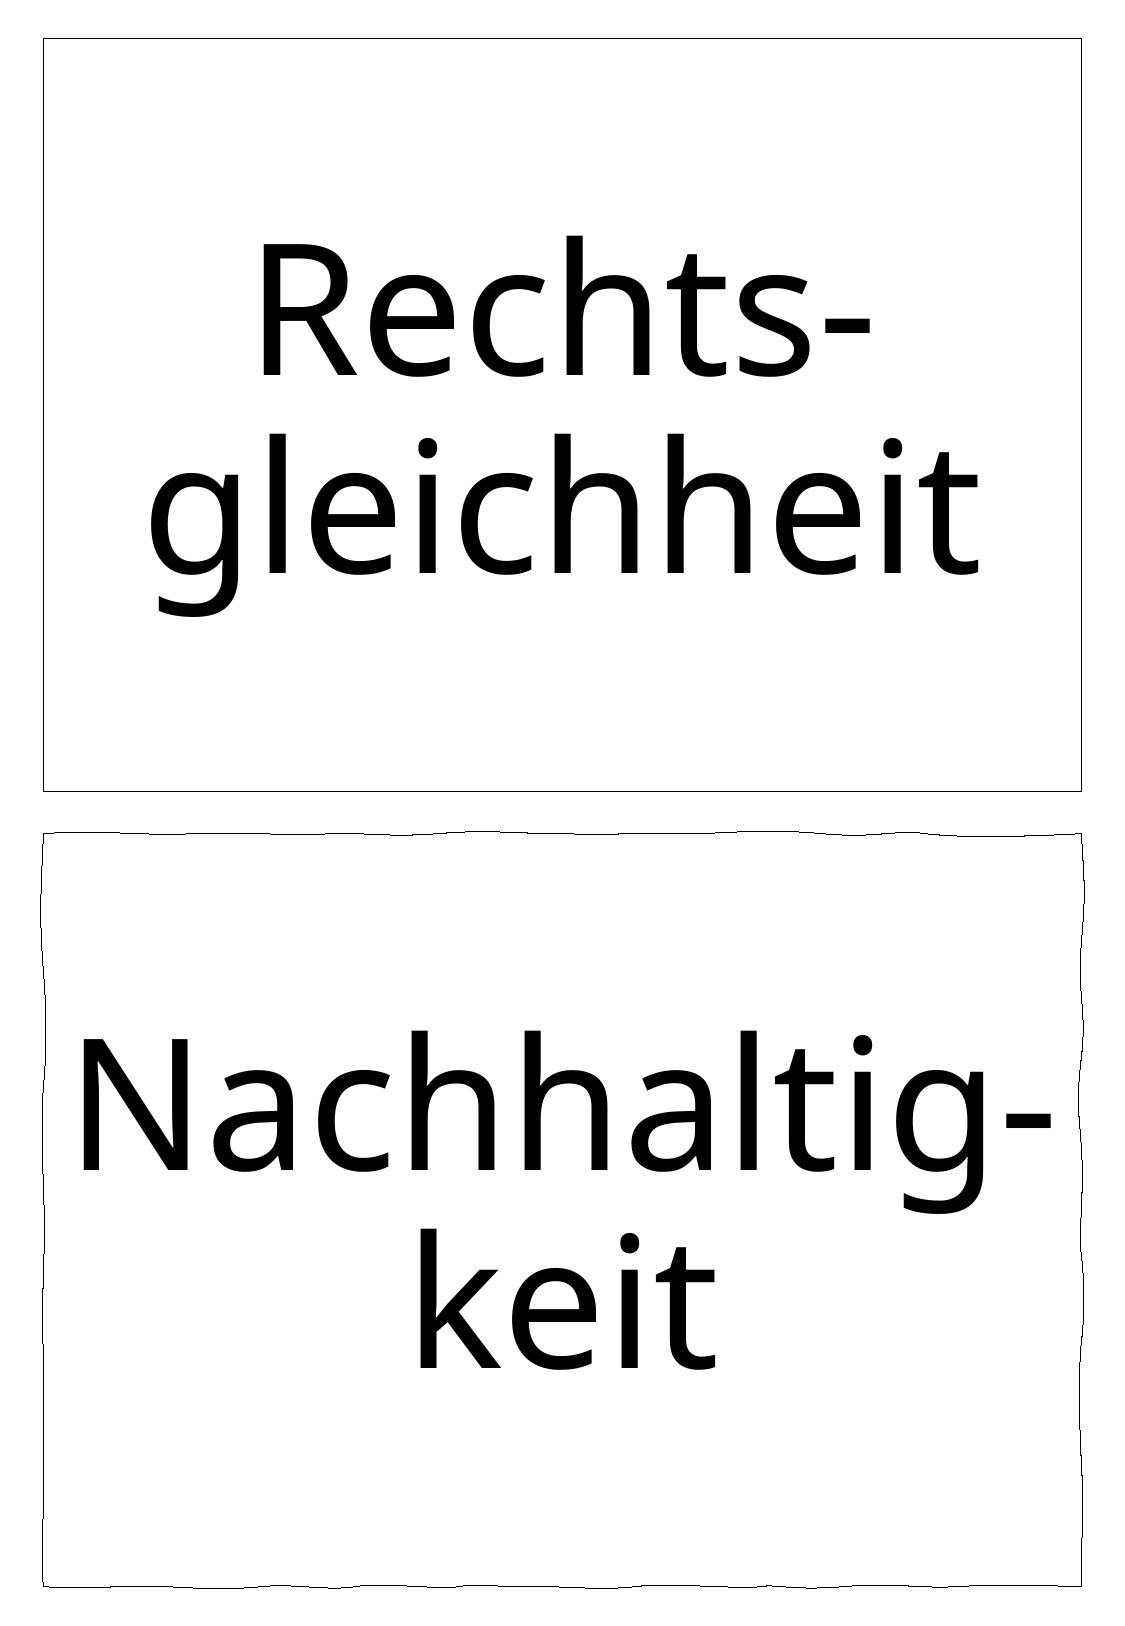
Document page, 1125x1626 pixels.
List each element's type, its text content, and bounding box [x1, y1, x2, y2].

title Rechts-gleichheit [43, 38, 1082, 792]
text_box Nachhaltig-keit [40, 830, 1085, 1590]
